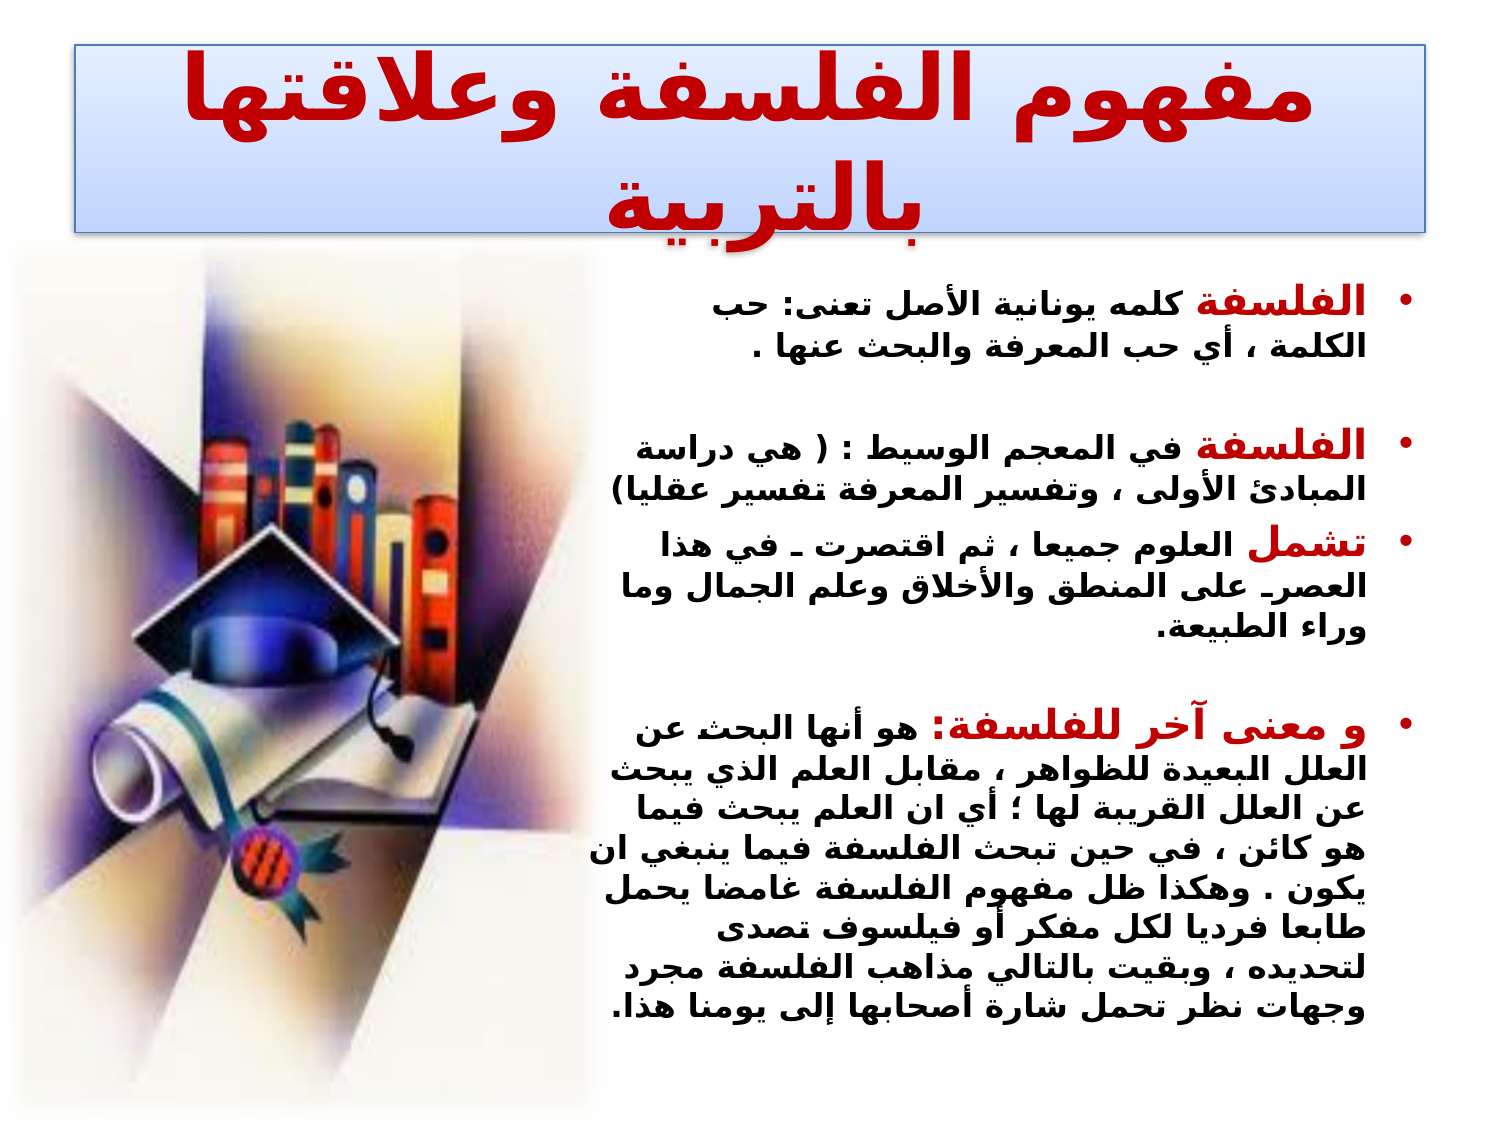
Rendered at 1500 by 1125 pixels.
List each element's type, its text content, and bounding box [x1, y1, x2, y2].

picture [0, 231, 609, 1125]
title مفهوم الفلسفة وعلاقتها بالتربية [74, 44, 1426, 233]
list الفلسفة كلمه يونانية الأصل تعنى: حب الكلمة ، أي حب المعرفة والبحث عنها . الفلسفة في المعجم الوسيط : ( هي دراسة المبادئ الأولى ، وتفسير المعرفة تفسير عقليا) تشمل العلوم جميعا ، ثم اقتصرت ـ في هذا العصرـ على المنطق والأخلاق وعلم الجمال وما وراء الطبيعة. و معنى آخر للفلسفة: هو أنها البحث عن العلل البعيدة للظواهر ، مقابل العلم الذي يبحث عن العلل القريبة لها ؛ أي ان العلم يبحث فيما هو كائن ، في حين تبحث الفلسفة فيما ينبغي ان يكون . وهكذا ظل مفهوم الفلسفة غامضا يحمل طابعا فرديا لكل مفكر أو فيلسوف تصدى لتحديده ، وبقيت بالتالي مذاهب الفلسفة مجرد وجهات نظر تحمل شارة أصحابها إلى يومنا هذا. [613, 267, 1424, 1094]
